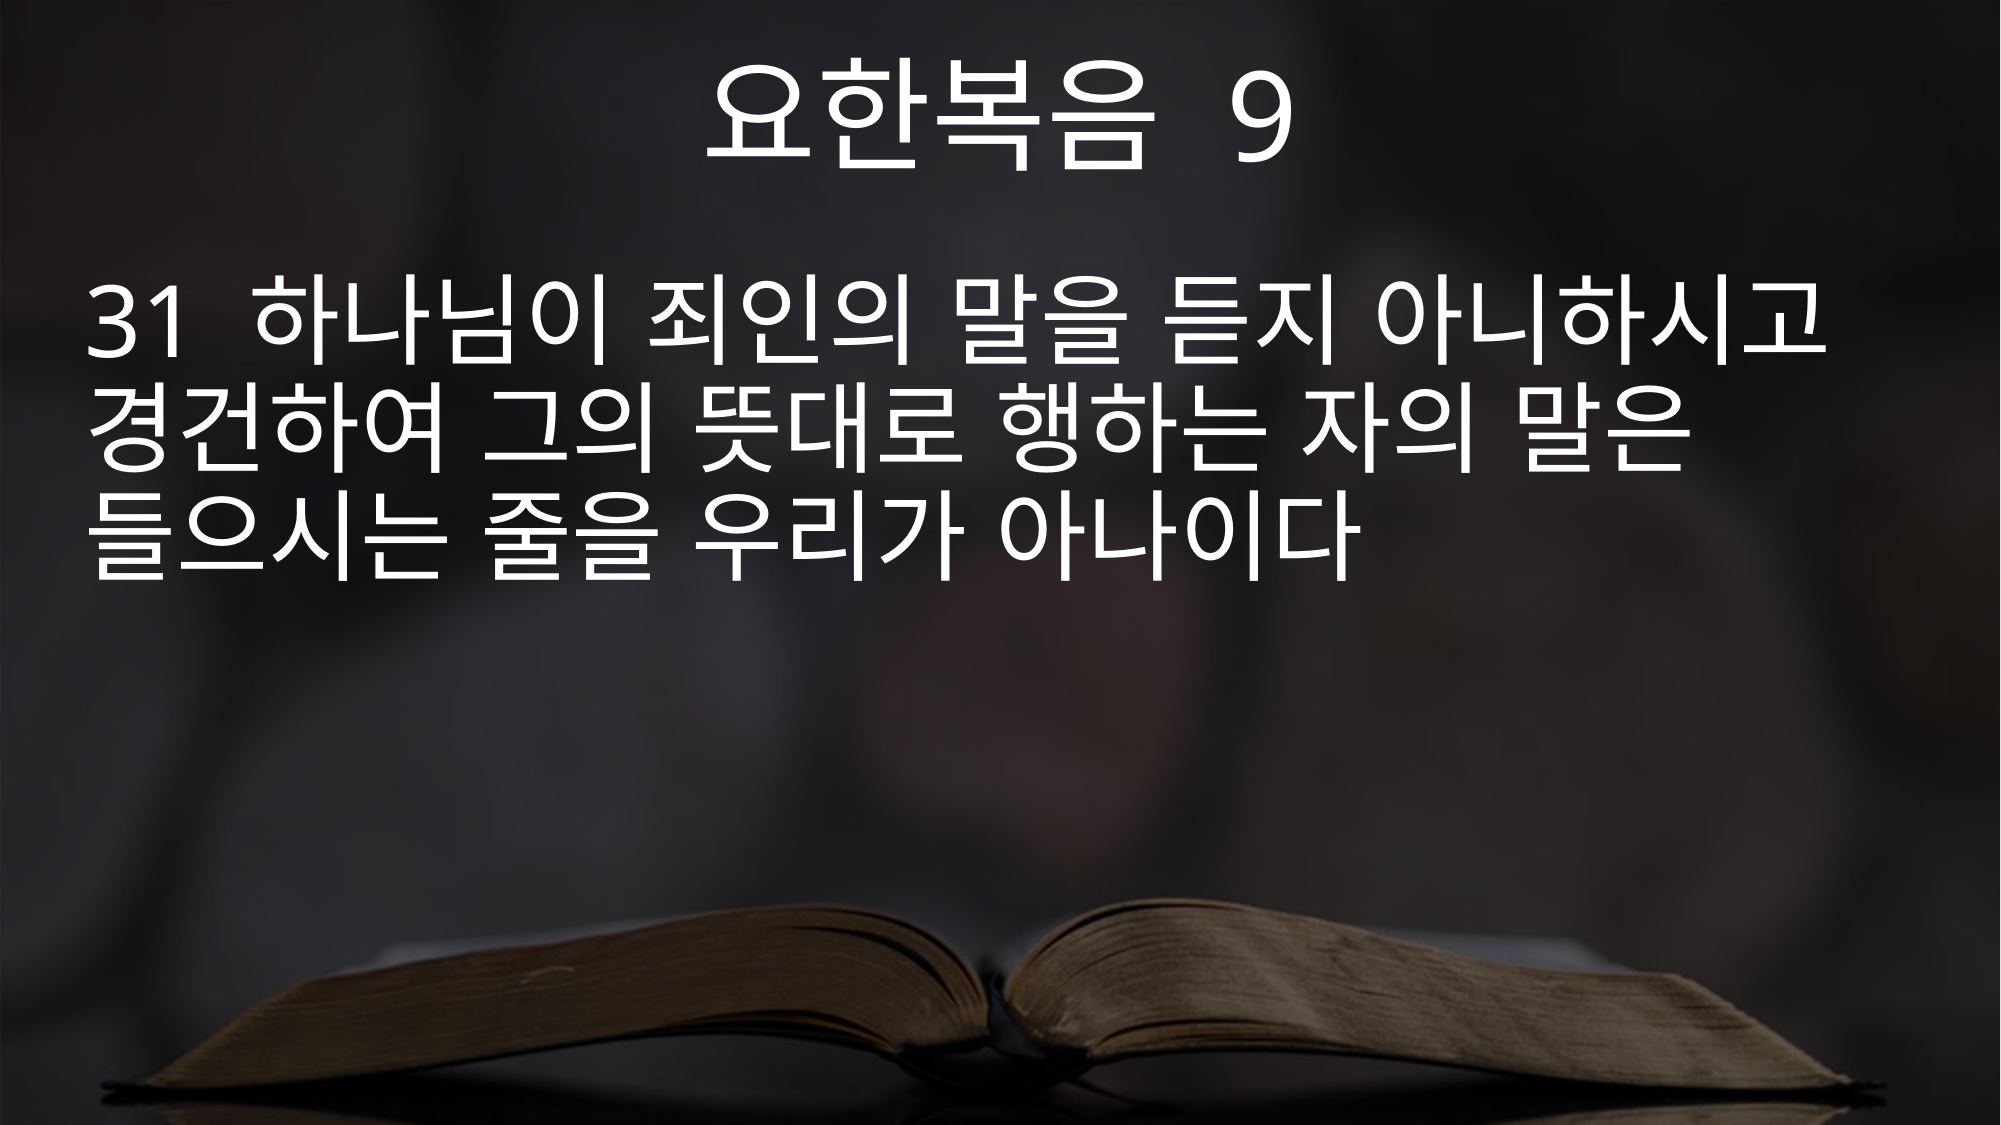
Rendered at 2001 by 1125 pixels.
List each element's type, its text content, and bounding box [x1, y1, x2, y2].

list 31 하나님이 죄인의 말을 듣지 아니하시고 경건하여 그의 뜻대로 행하는 자의 말은 들으시는 줄을 우리가 아나이다 [69, 263, 1953, 423]
footer 요한복음 9 [0, 32, 2000, 192]
picture [0, 0, 2001, 1125]
